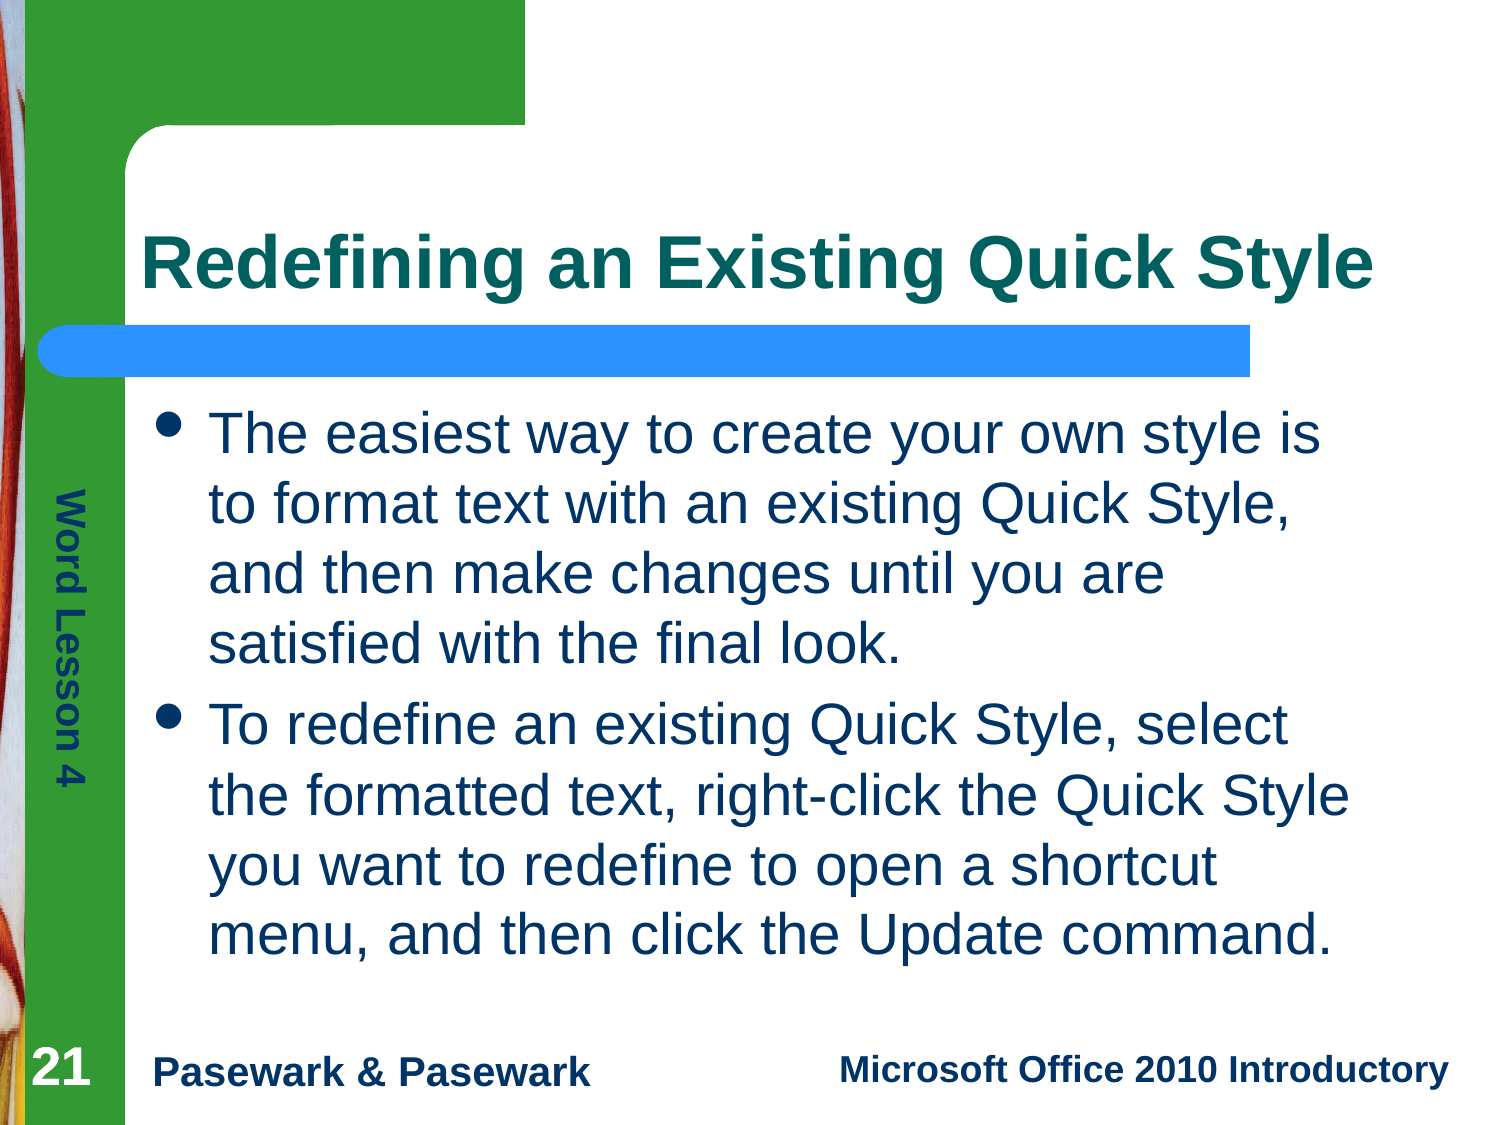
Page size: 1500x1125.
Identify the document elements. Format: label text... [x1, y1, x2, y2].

title Redefining an Existing Quick Style [124, 124, 1500, 313]
text_box 21 [13, 1023, 111, 1105]
picture [0, 0, 25, 1125]
list The easiest way to create your own style is to format text with an existing Quick Style, and then make changes until you are satisfied with the final look. To redefine an existing Quick Style, select the formatted text, right-click the Quick Style you want to redefine to open a shortcut menu, and then click the Update command. [137, 387, 1400, 1038]
